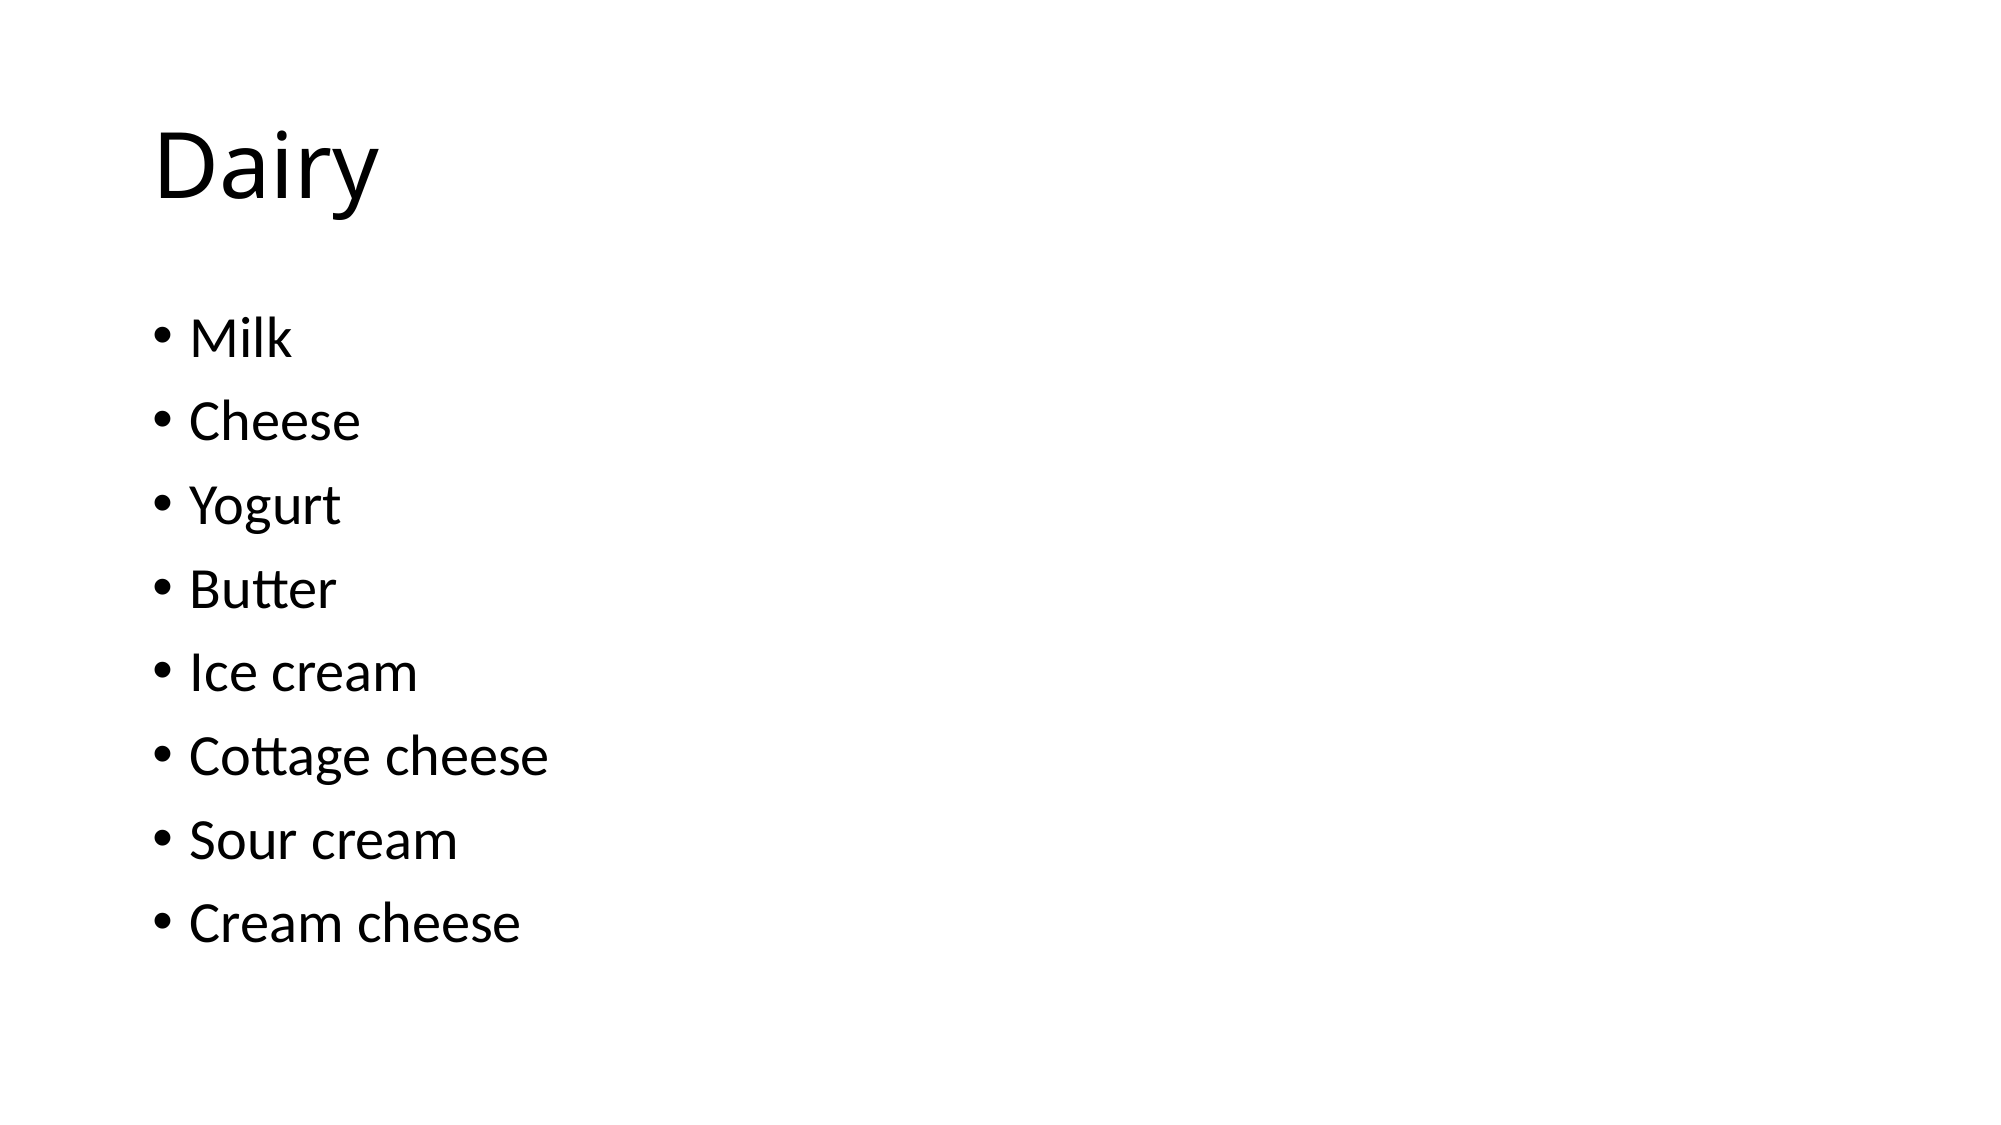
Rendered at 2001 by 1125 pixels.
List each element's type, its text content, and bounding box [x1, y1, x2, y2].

list Milk Cheese Yogurt Butter Ice cream Cottage cheese Sour cream Cream cheese [137, 299, 1863, 1014]
title Dairy [137, 59, 1863, 278]
